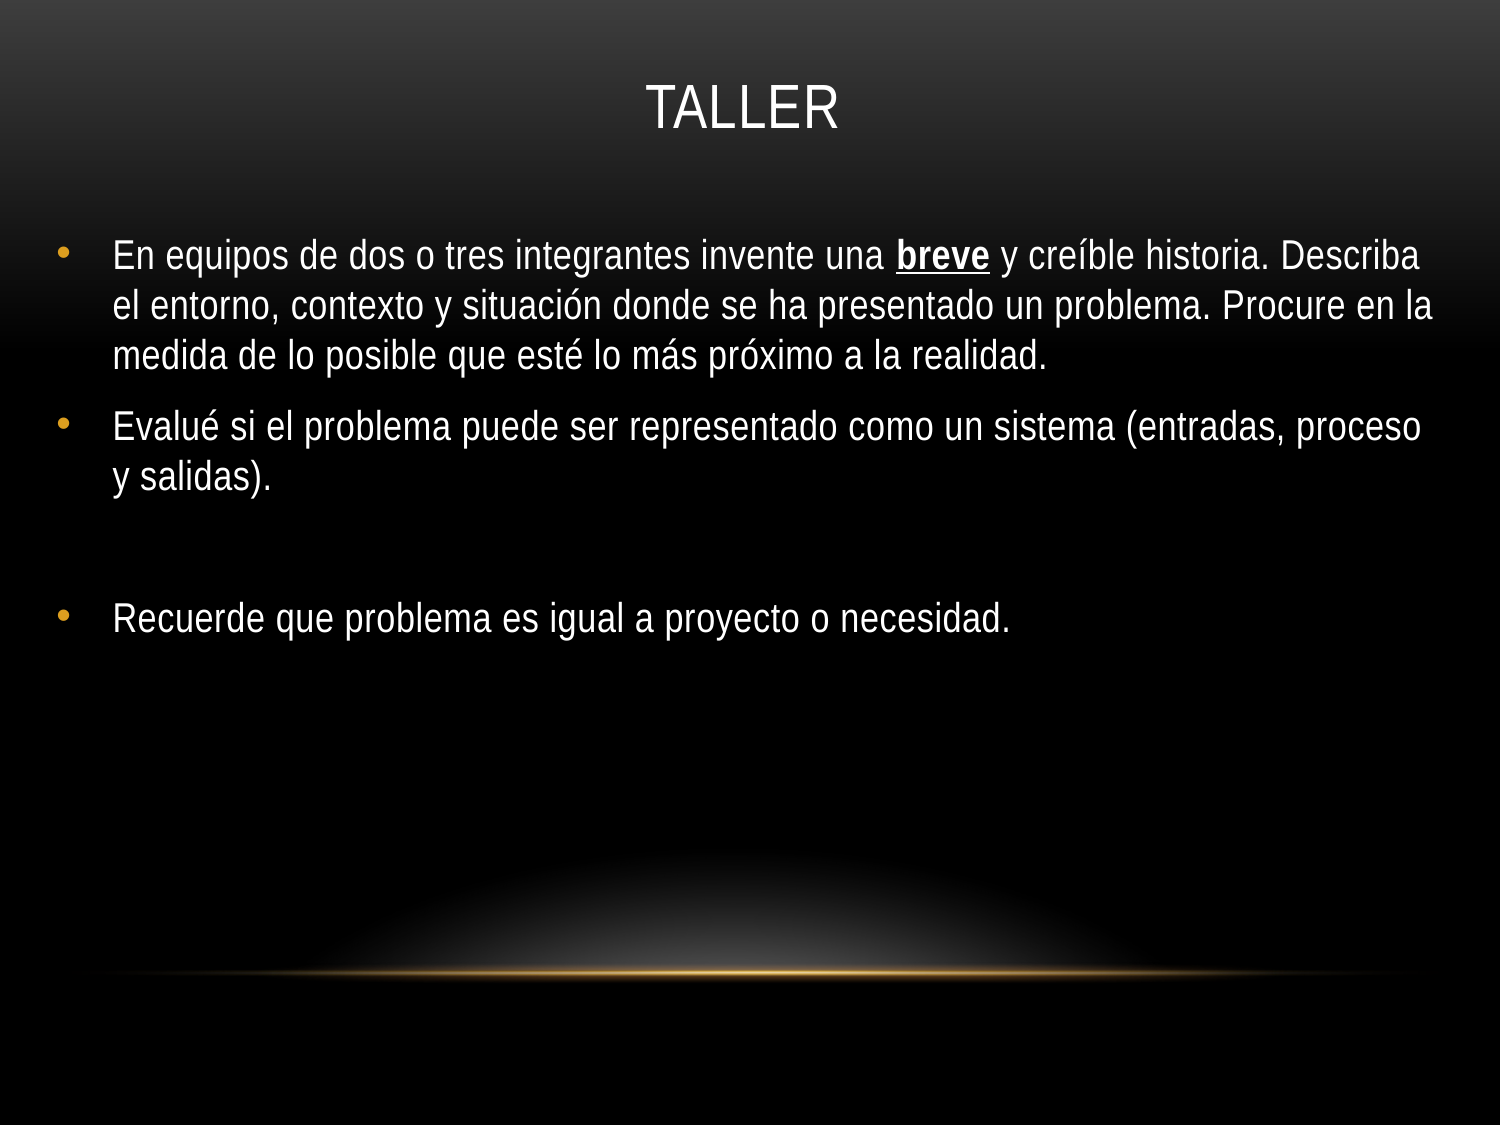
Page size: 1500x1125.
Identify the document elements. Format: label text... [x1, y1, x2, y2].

picture [0, 0, 1500, 1125]
title TALLER [100, 30, 1401, 149]
list En equipos de dos o tres integrantes invente una breve y creíble historia. Describa el entorno, contexto y situación donde se ha presentado un problema. Procure en la medida de lo posible que esté lo más próximo a la realidad. Evalué si el problema puede ser representado como un sistema (entradas, proceso y salidas). Recuerde que problema es igual a proyecto o necesidad. [41, 219, 1459, 1059]
